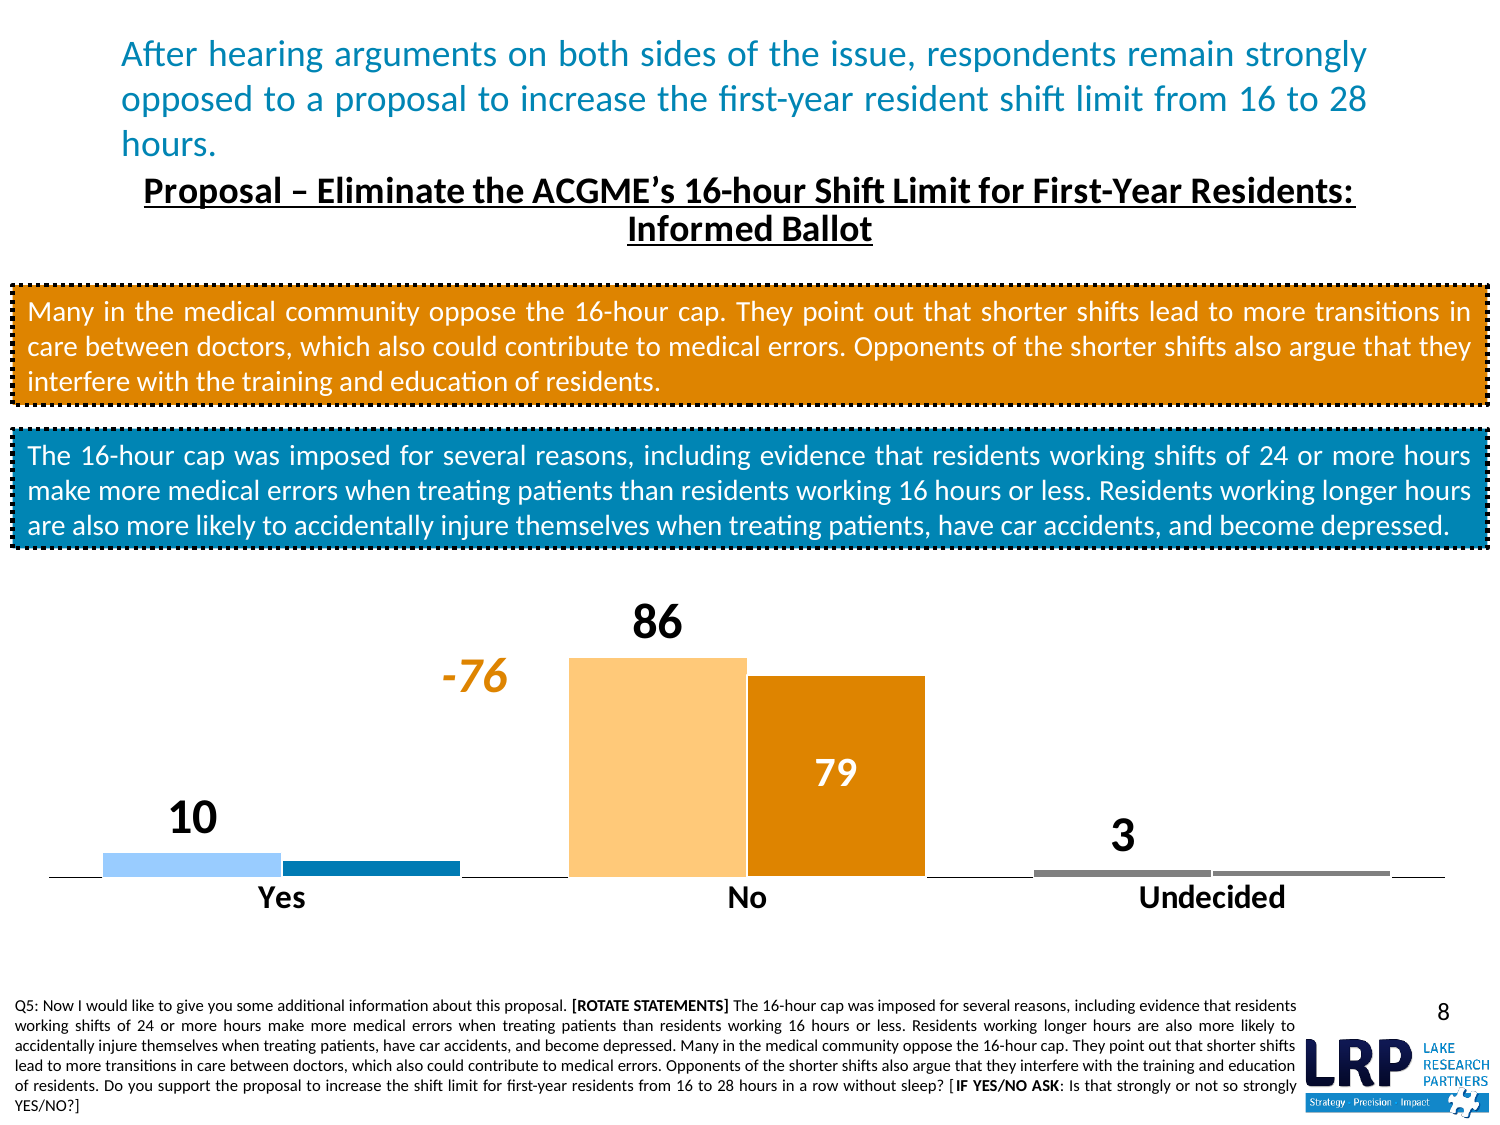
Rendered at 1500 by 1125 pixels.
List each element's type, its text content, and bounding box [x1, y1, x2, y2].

text_box Q5: Now I would like to give you some additional information about this proposal. [ROTATE STATEMENTS] The 16-hour cap was imposed for several reasons, including evidence that residents working shifts of 24 or more hours make more medical errors when treating patients than residents working 16 hours or less. Residents working longer hours are also more likely to accidentally injure themselves when treating patients, have car accidents, and become depressed. Many in the medical community oppose the 16-hour cap. They point out that shorter shifts lead to more transitions in care between doctors, which also could contribute to medical errors. Opponents of the shorter shifts also argue that they interfere with the training and education of residents. Do you support the proposal to increase the shift limit for first-year residents from 16 to 28 hours in a row without sleep? [IF YES/NO ASK: Is that strongly or not so strongly YES/NO?] [0, 987, 1313, 1122]
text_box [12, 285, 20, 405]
title After hearing arguments on both sides of the issue, respondents remain strongly opposed to a proposal to increase the first-year resident shift limit from 16 to 28 hours. [106, 9, 1384, 166]
picture [1313, 1038, 1492, 1119]
chart [25, 167, 1464, 947]
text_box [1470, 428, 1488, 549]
footer 8 [1387, 987, 1500, 1038]
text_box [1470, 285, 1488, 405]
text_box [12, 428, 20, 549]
